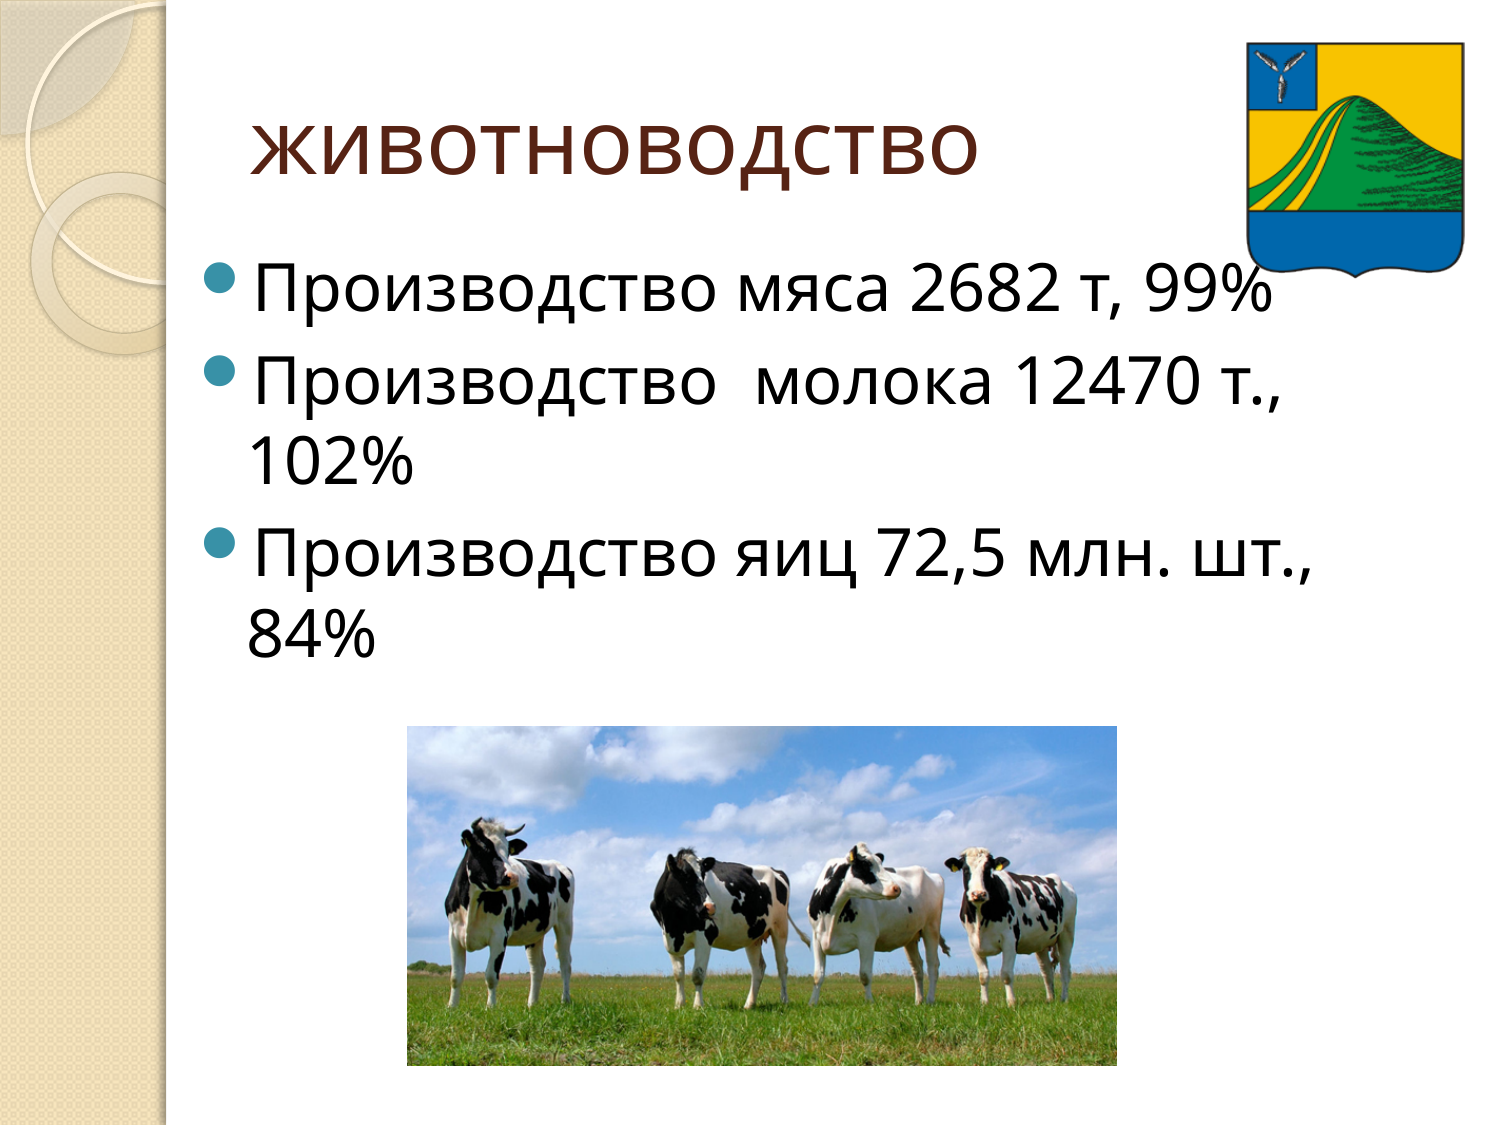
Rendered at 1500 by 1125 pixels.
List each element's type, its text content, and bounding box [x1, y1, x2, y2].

list Производство мяса 2682 т, 99% Производство молока 12470 т., 102% Производство яиц 72,5 млн. шт., 84% [171, 237, 1466, 752]
title животноводство [235, 45, 1239, 233]
picture [407, 726, 1117, 1066]
picture [1245, 42, 1465, 280]
